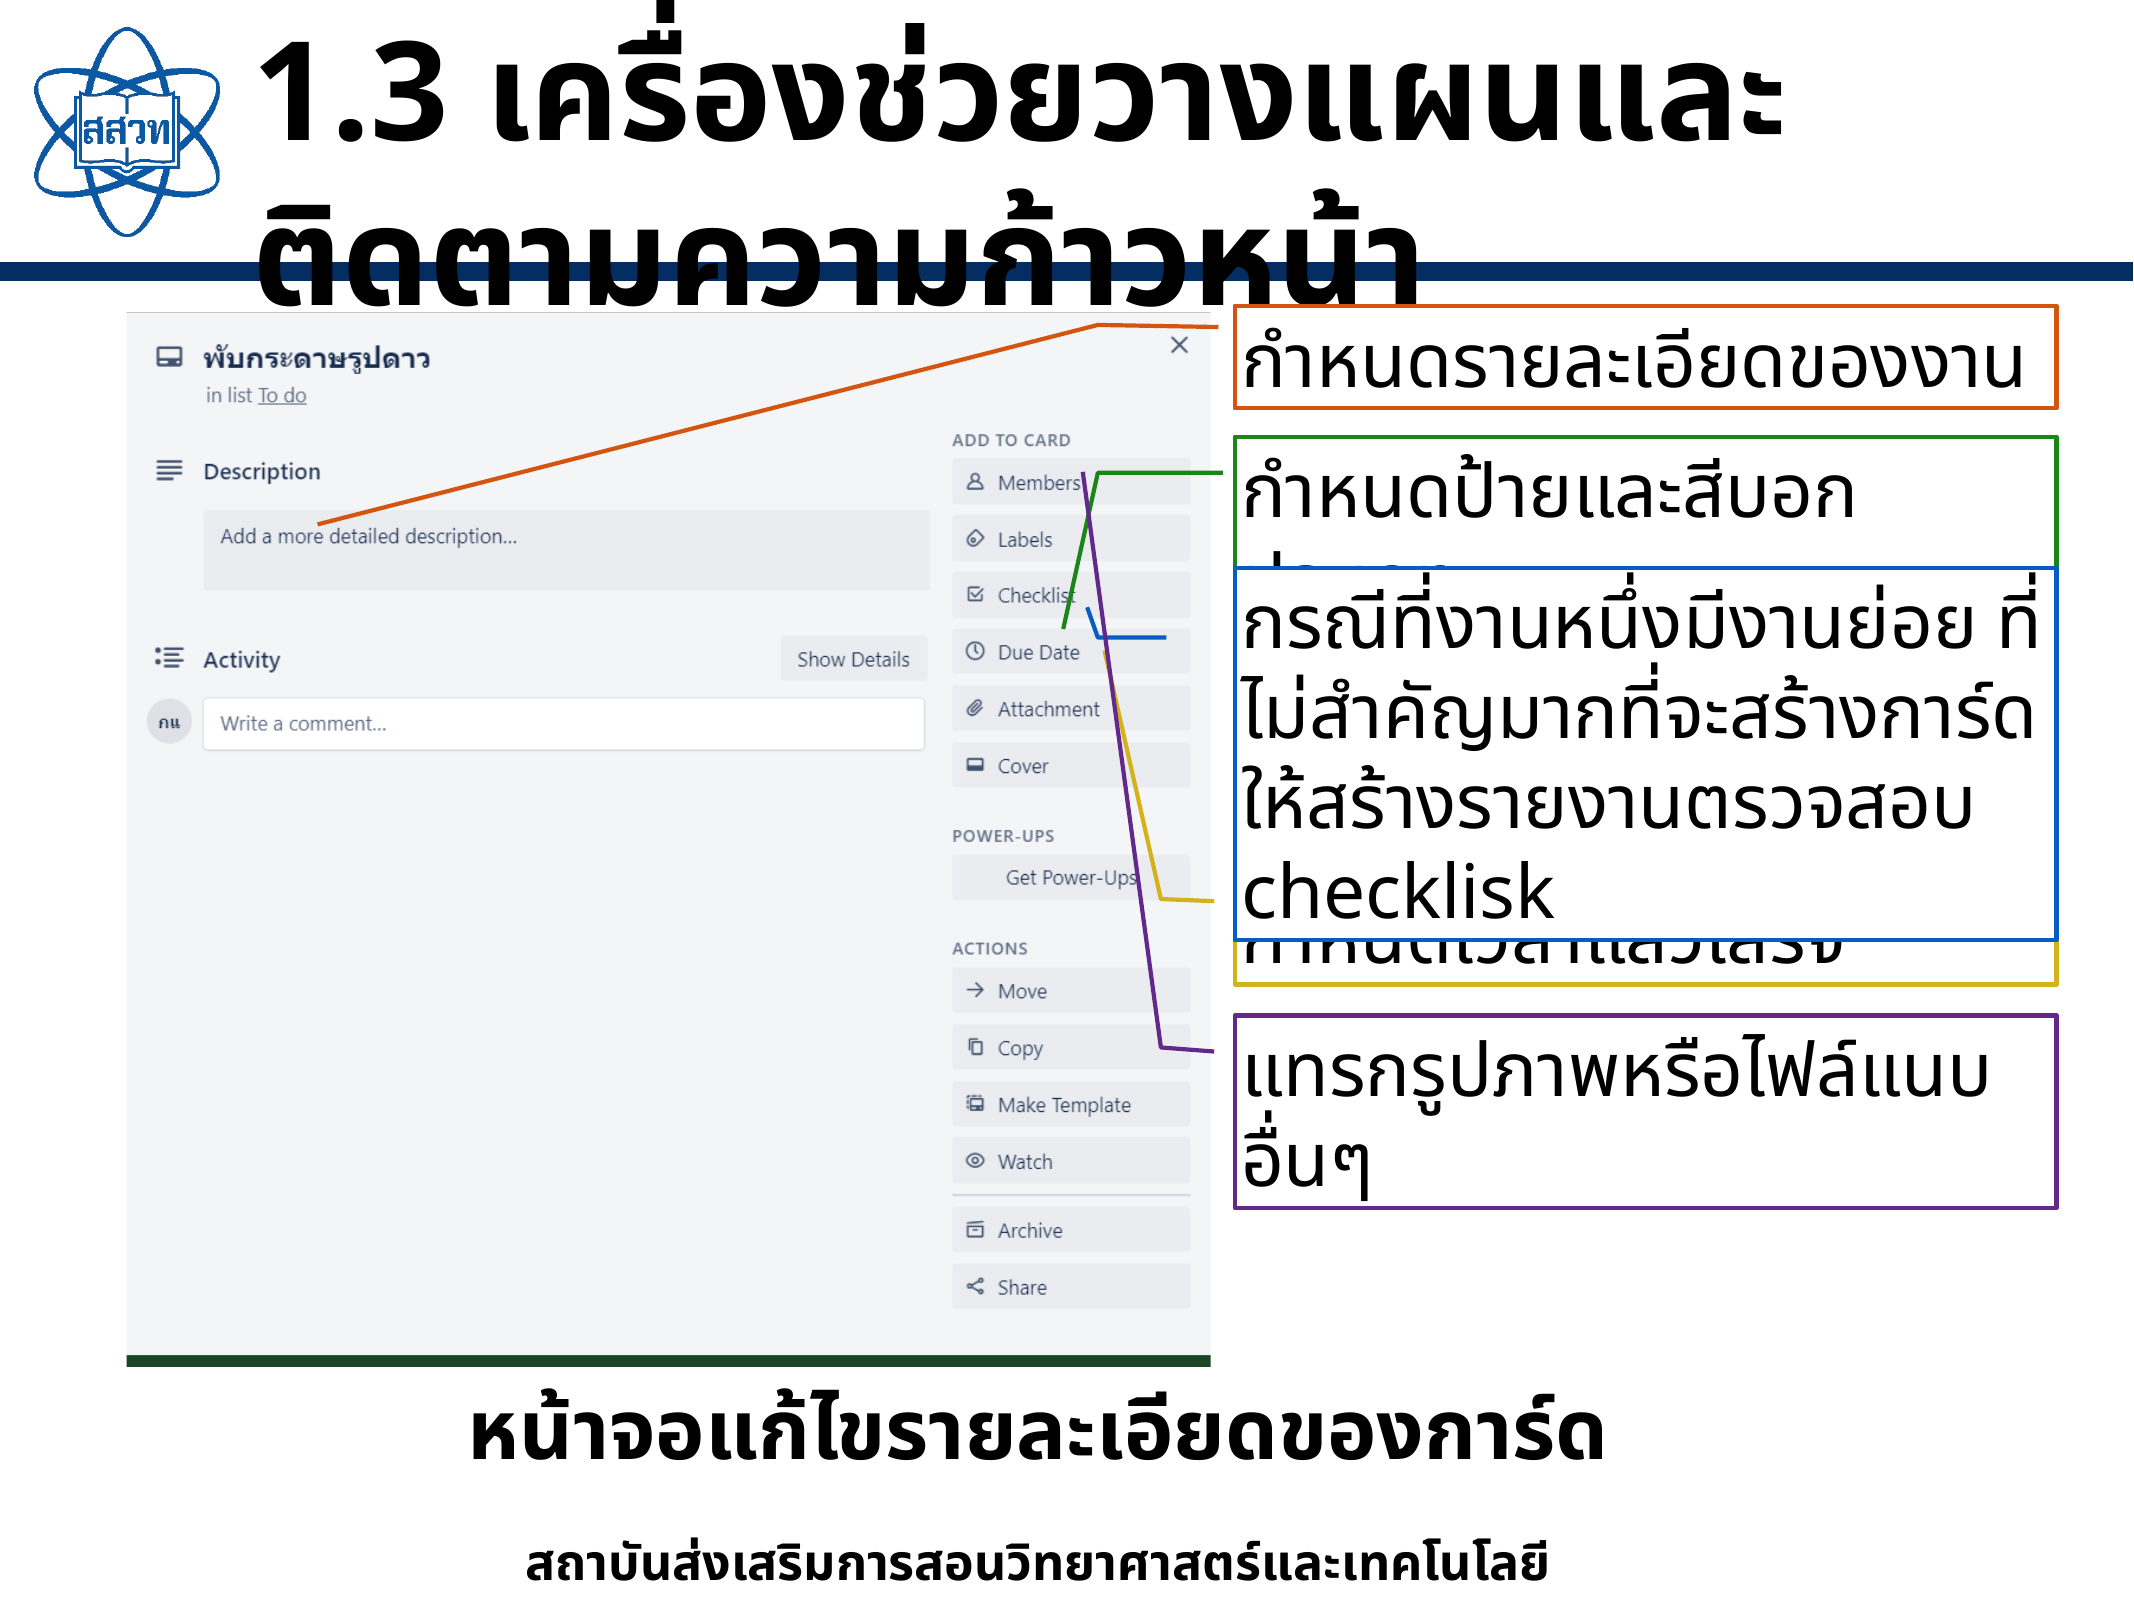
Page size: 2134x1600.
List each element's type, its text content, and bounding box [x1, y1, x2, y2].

text_box กำหนดป้ายและสีบอกประเภท [1233, 435, 2059, 566]
text_box กำหนดรายละเอียดของงาน [1233, 304, 2059, 410]
picture [33, 27, 220, 237]
text_box แทรกรูปภาพหรือไฟล์แนบอื่นๆ [1233, 1013, 2059, 1210]
picture [126, 312, 1211, 1368]
text_box กำหนดเวลาแล้วเสร็จ [1233, 942, 2059, 987]
text_box 1.3 เครื่องช่วยวางแผนและติดตามความก้าวหน้า [244, 274, 2082, 342]
text_box หน้าจอแก้ไขรายละเอียดของการ์ด [459, 1367, 1617, 1485]
text_box สถาบันส่งเสริมการสอนวิทยาศาสตร์และเทคโนโลยี [74, 1522, 2002, 1589]
text_box กรณีที่งานหนึ่งมีงานย่อย ที่ไม่สำคัญมากที่จะสร้างการ์ด ให้สร้างรายงานตรวจสอบ checklisk [1233, 566, 2059, 942]
text_box 1.3 เครื่องช่วยวางแผนและติดตามความก้าวหน้า [244, 0, 2082, 269]
